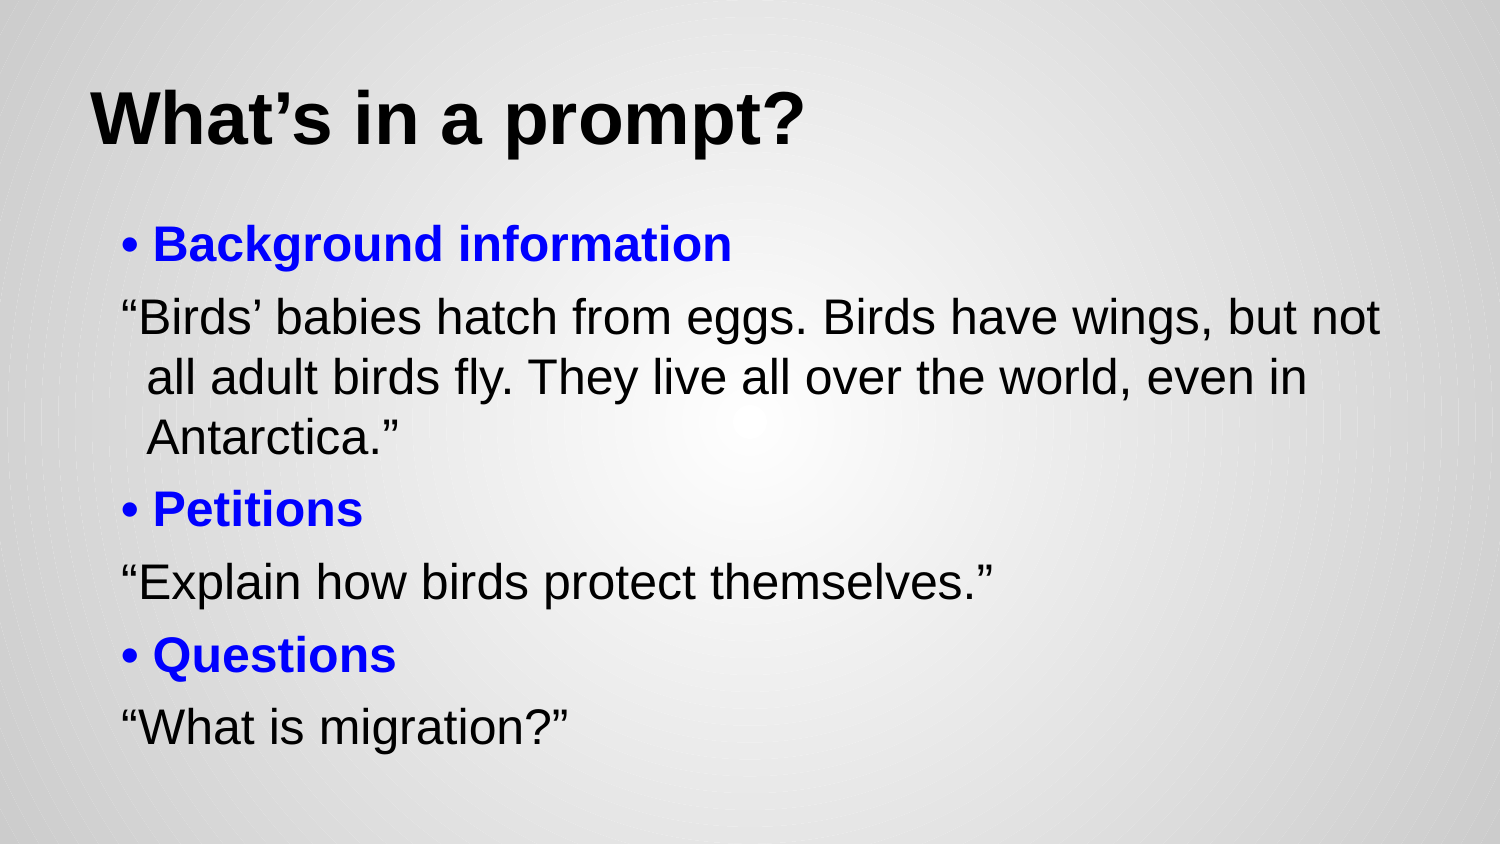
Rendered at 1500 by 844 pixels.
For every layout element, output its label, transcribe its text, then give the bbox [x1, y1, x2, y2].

list • Background information “Birds’ babies hatch from eggs. Birds have wings, but not all adult birds fly. They live all over the world, even in Antarctica.” • Petitions “Explain how birds protect themselves.” • Questions “What is migration?” [74, 196, 1426, 809]
title What’s in a prompt? [74, 33, 1426, 175]
